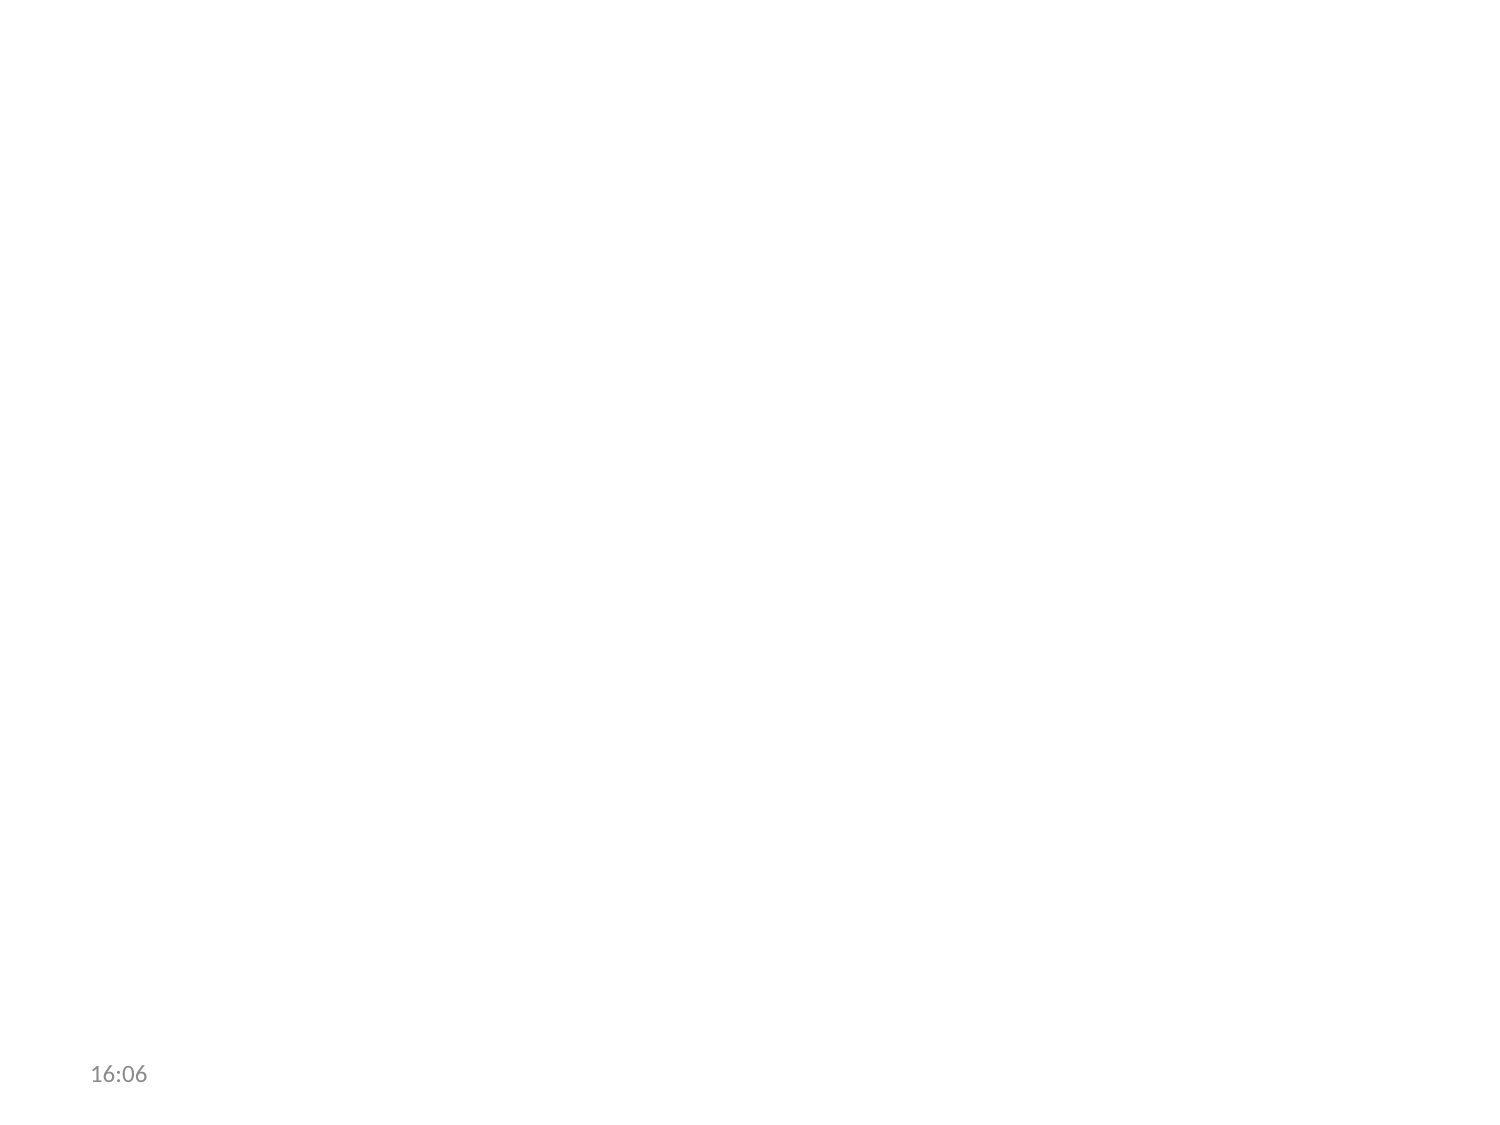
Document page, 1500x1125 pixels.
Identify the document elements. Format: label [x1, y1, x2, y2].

slide_number [75, 1042, 425, 1103]
